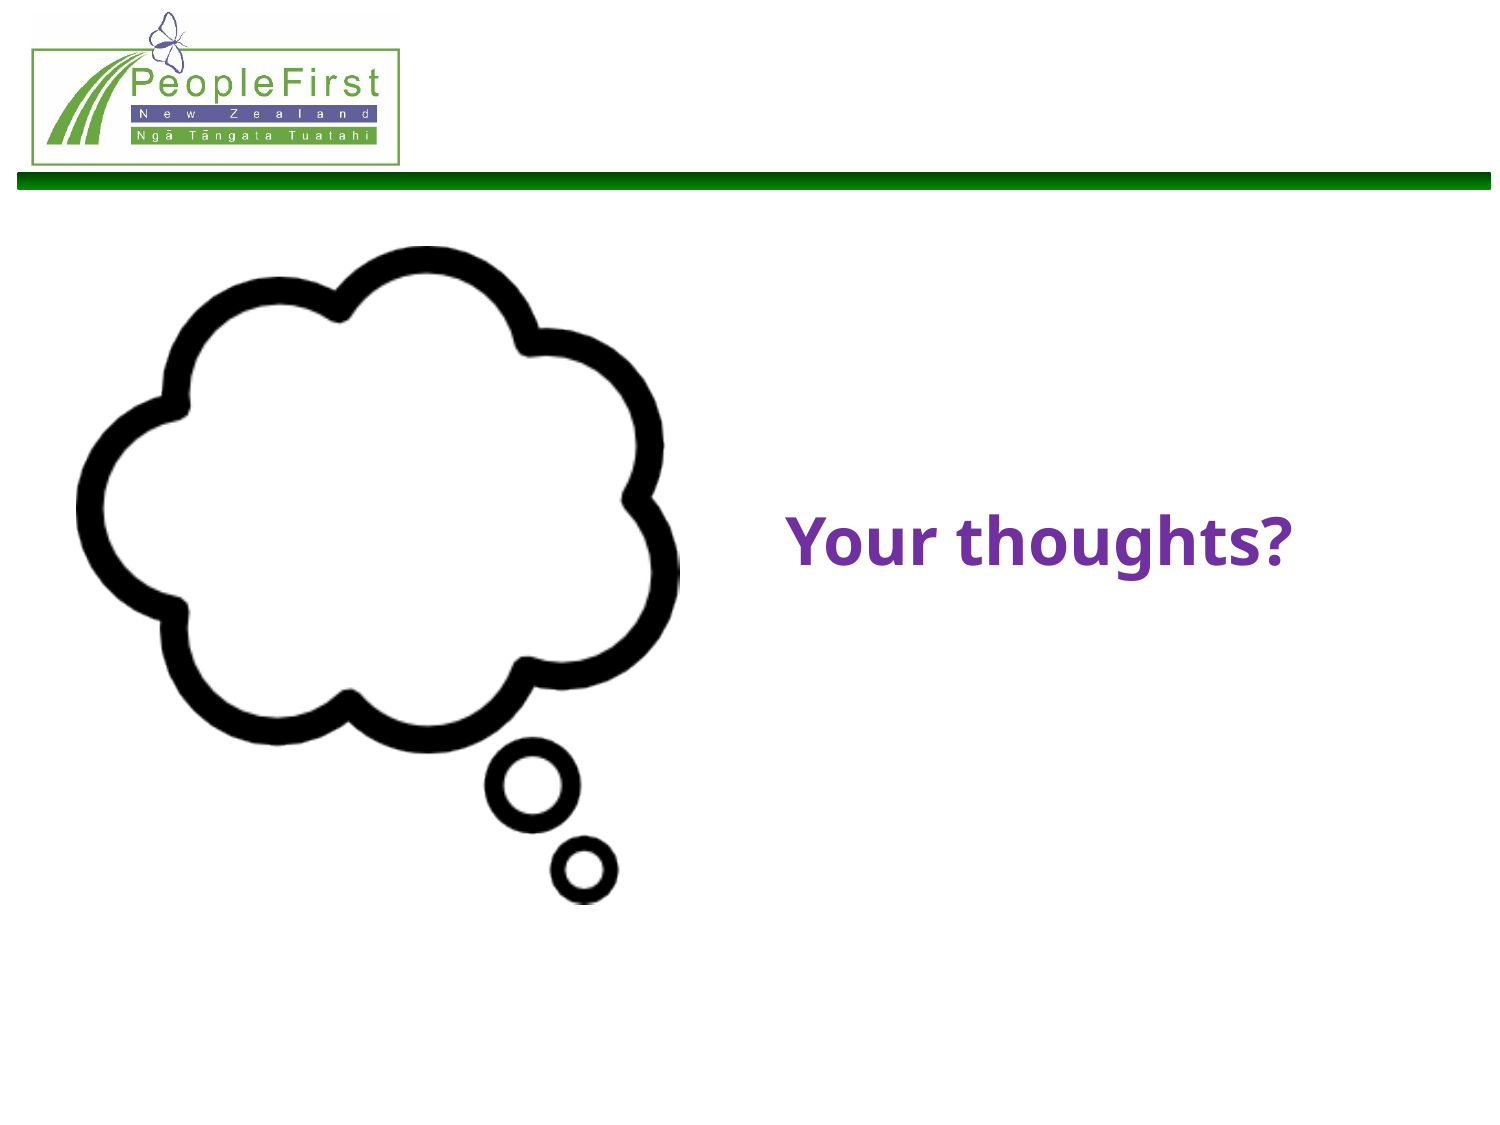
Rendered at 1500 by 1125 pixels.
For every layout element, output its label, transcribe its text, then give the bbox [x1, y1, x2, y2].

text_box Your thoughts? [702, 491, 1376, 587]
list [76, 246, 680, 905]
picture [31, 11, 400, 166]
